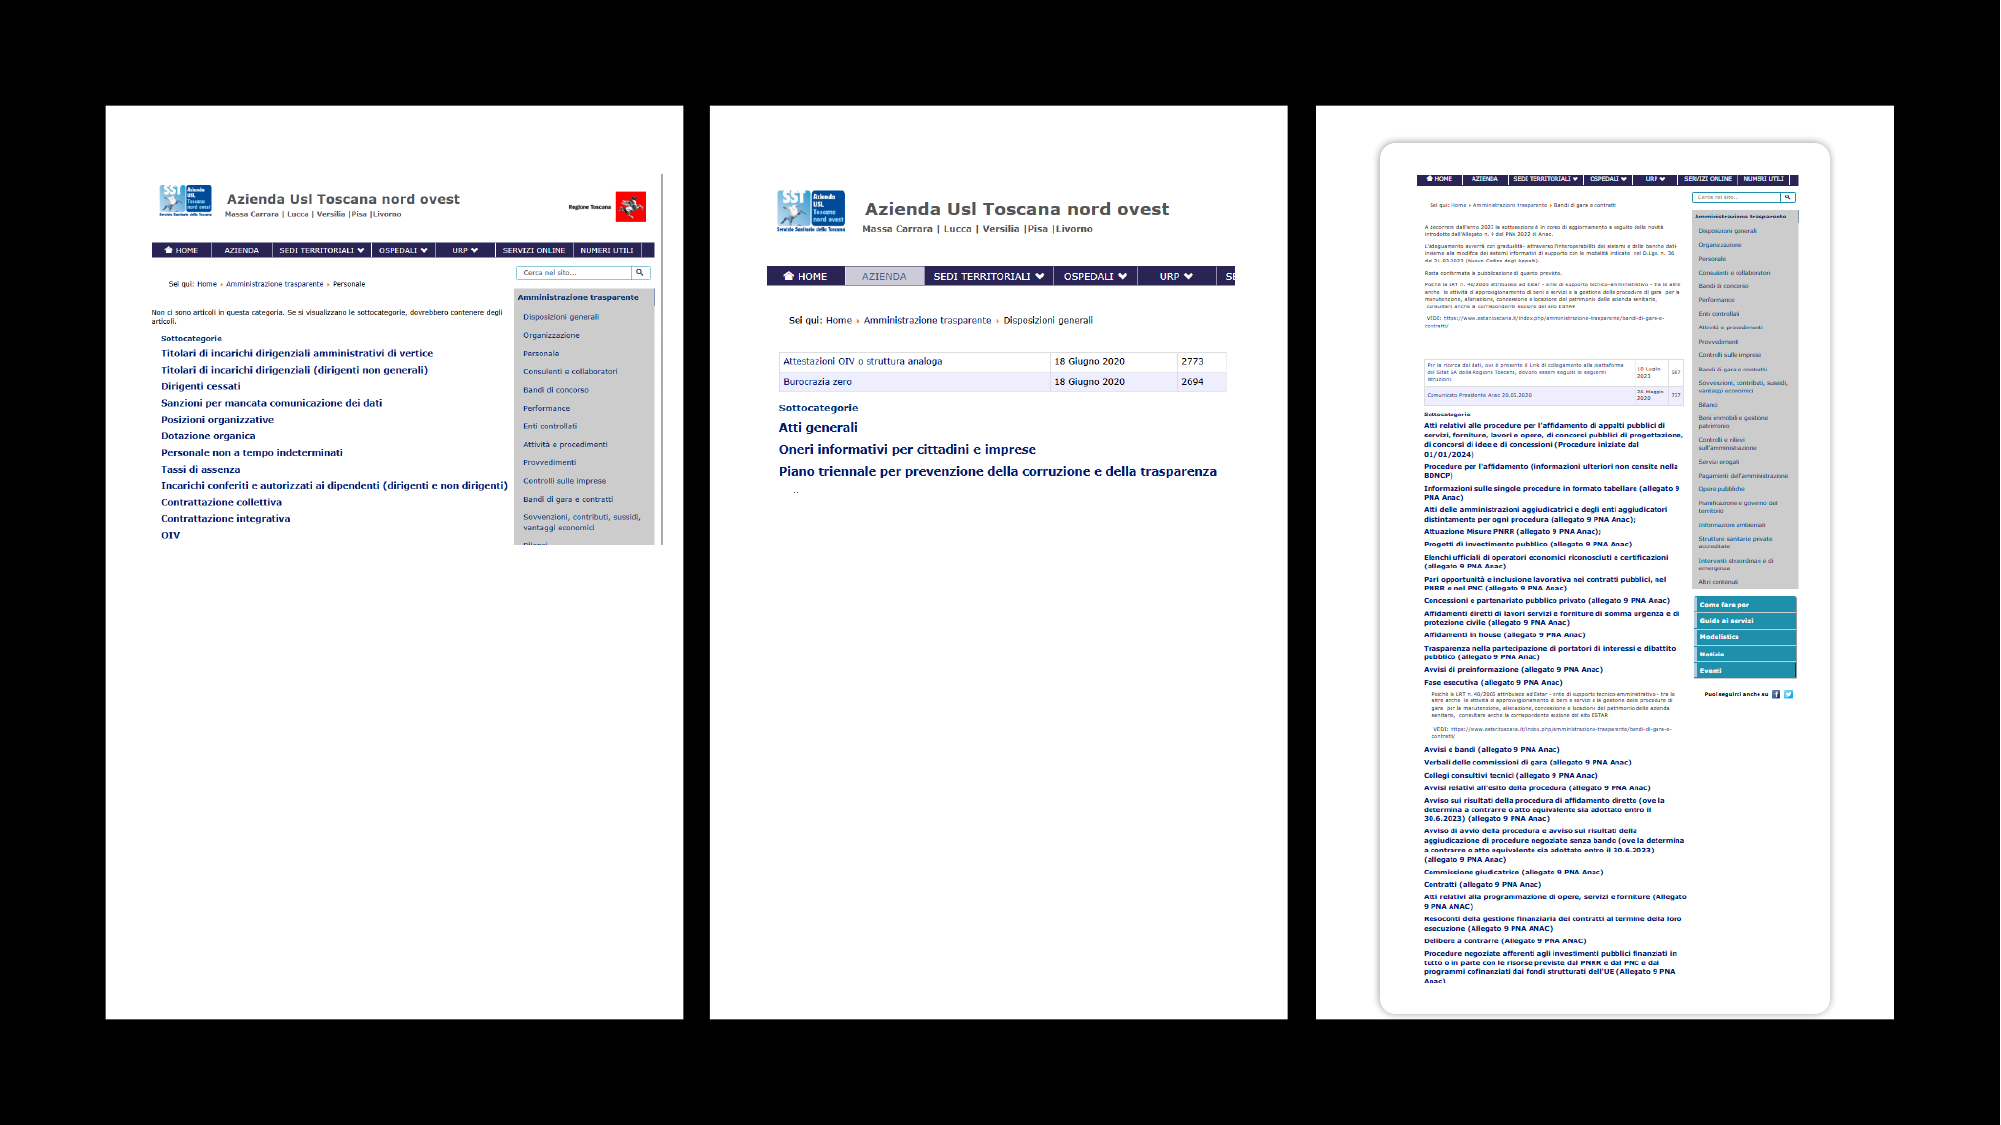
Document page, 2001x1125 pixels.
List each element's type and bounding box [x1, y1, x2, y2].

picture [151, 174, 663, 545]
text_box [708, 104, 1289, 1021]
picture [1410, 174, 1800, 984]
picture [762, 174, 1236, 510]
text_box [104, 104, 685, 1021]
text_box [0, 0, 2000, 1125]
text_box [1315, 104, 1895, 1021]
